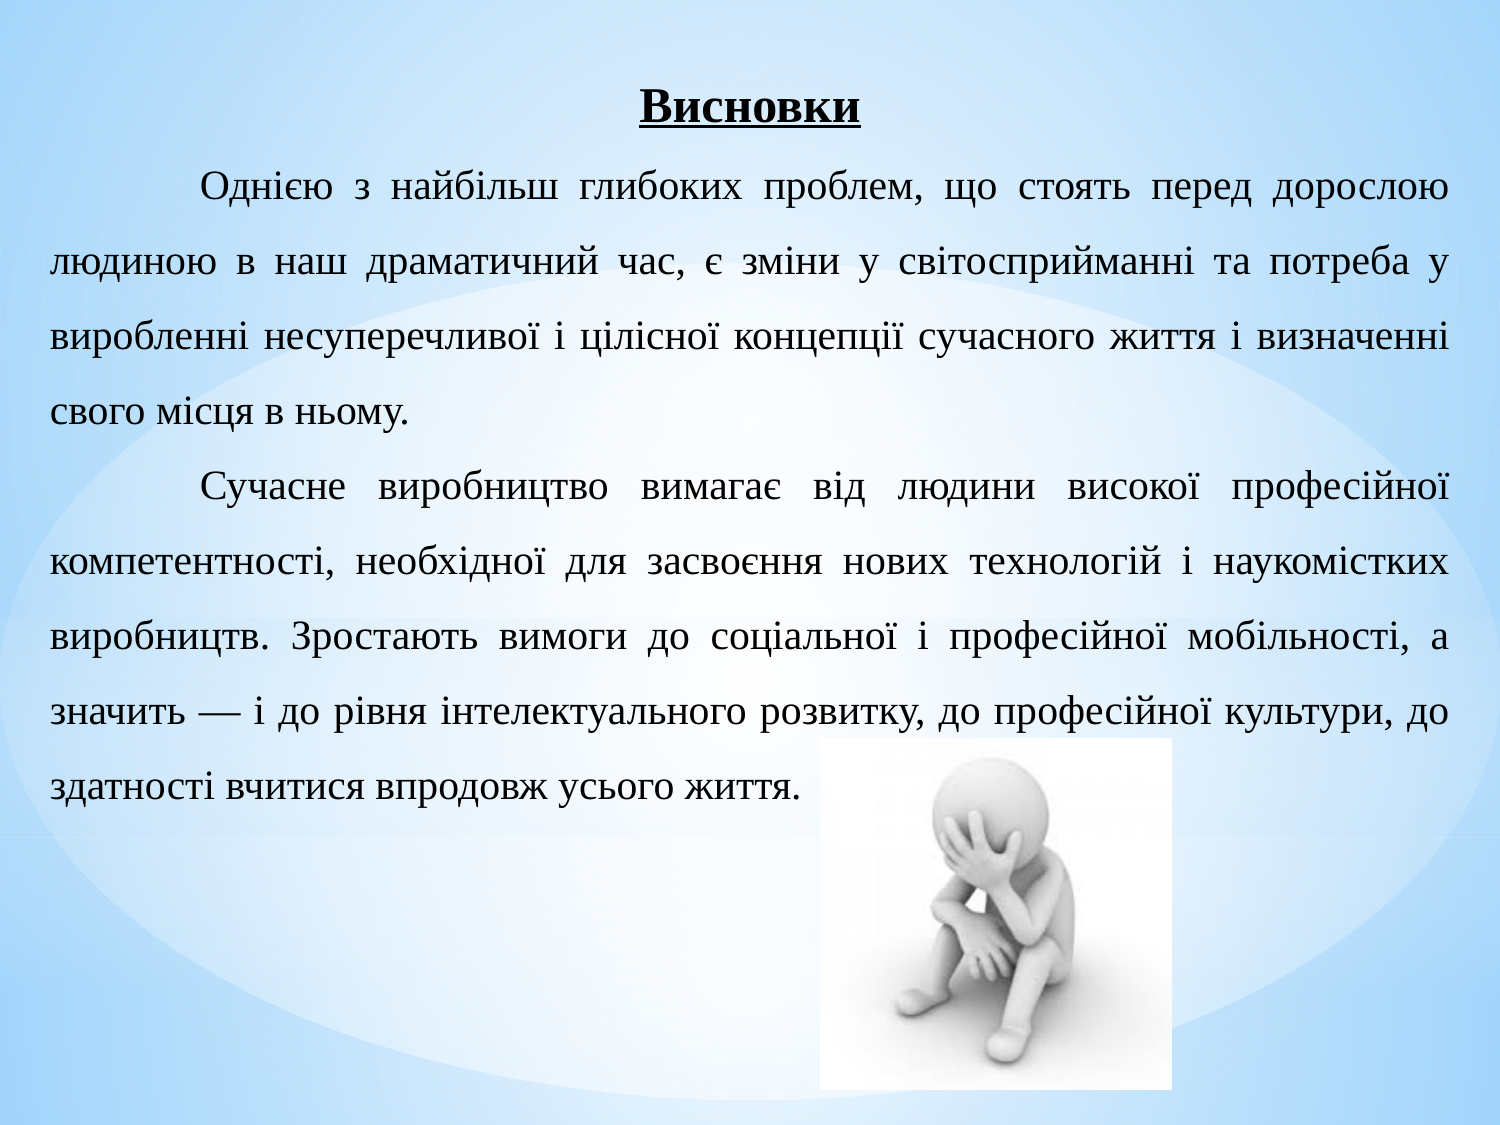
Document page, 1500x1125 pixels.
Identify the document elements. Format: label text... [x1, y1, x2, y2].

picture [820, 738, 1173, 1091]
text_box Висновки Однією з найбільш глибоких проблем, що стоять перед дорослою людиною в наш драматичний час, є зміни у світосприйманні та потреба у виробленні несуперечливої і цілісної концепції сучасного життя і визначенні свого місця в ньому. Сучасне виробництво вимагає від людини високої професійної компетентності, необхідної для засвоєння нових технологій і наукомістких виробництв. Зростають вимоги до соціальної і професійної мобільності, а значить — і до рівня інтелектуального розвитку, до професійної культури, до здатності вчитися впродовж усього життя. [35, 35, 1465, 815]
